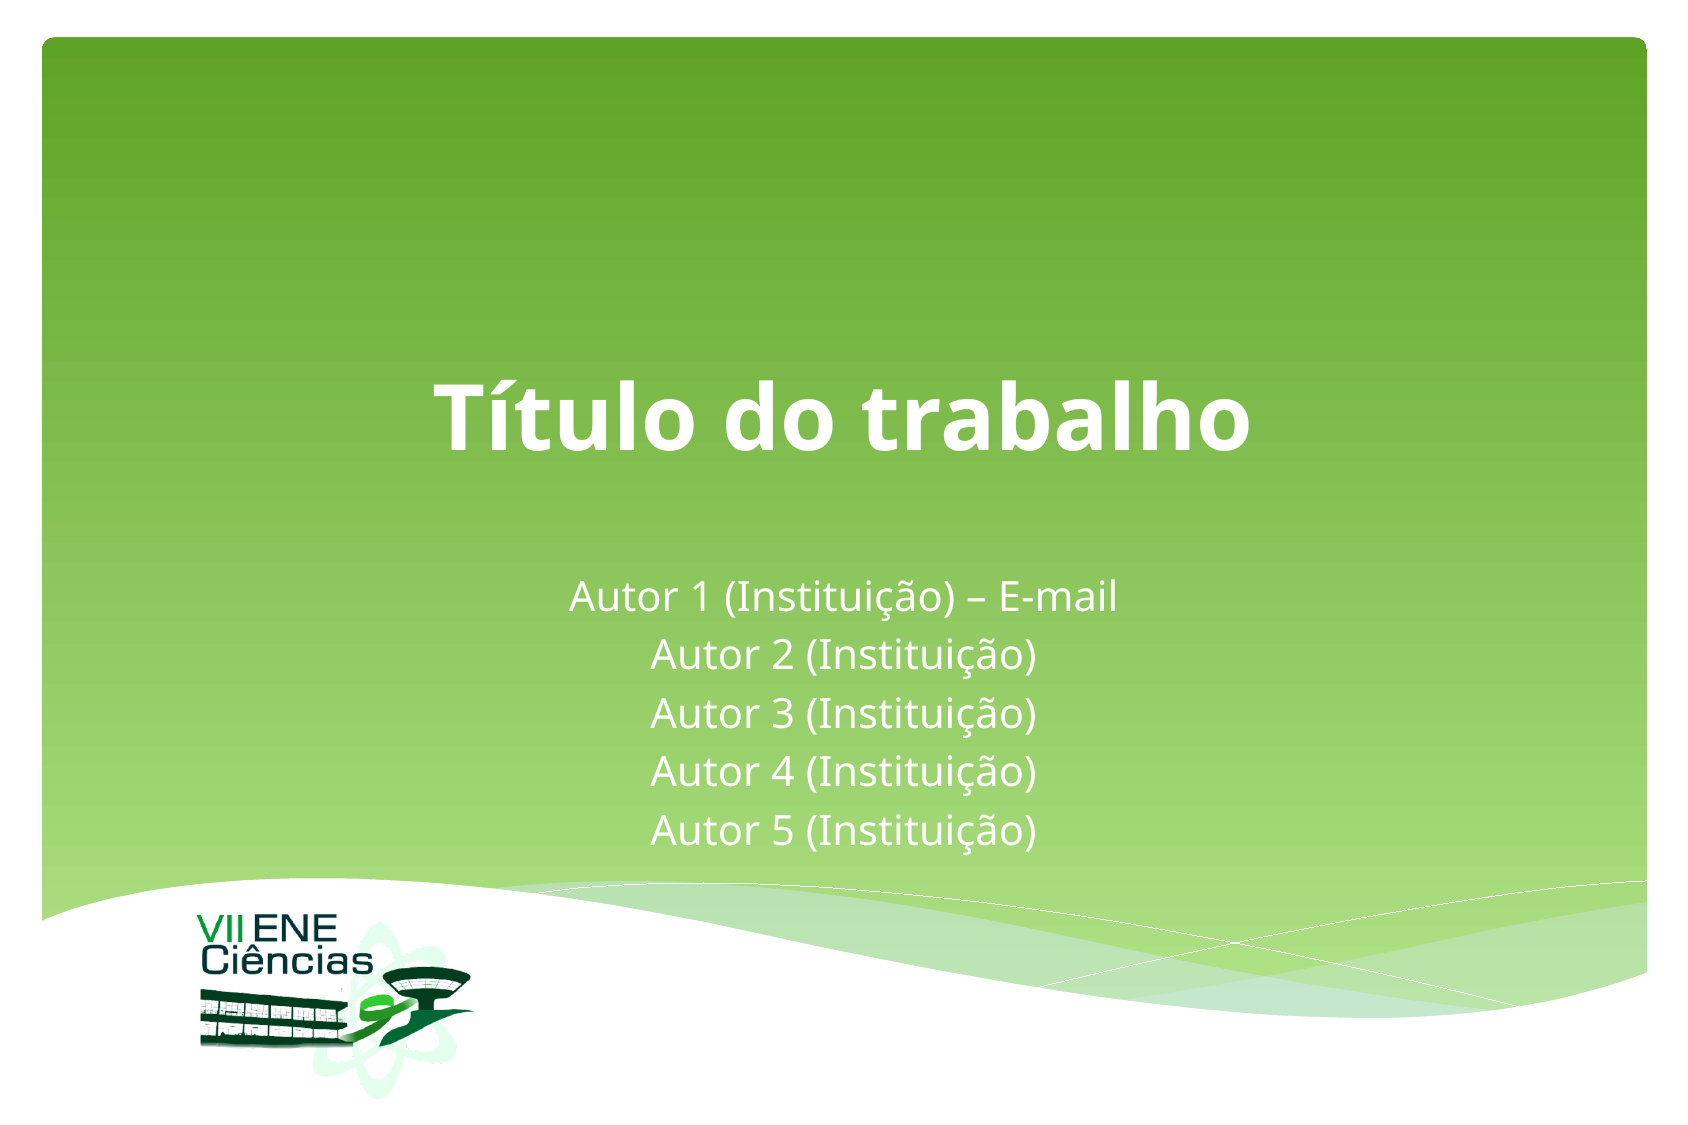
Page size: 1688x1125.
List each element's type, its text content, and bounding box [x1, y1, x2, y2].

title Título do trabalho [126, 184, 1561, 477]
picture [164, 875, 508, 1118]
subtitle Autor 1 (Instituição) – E-mail Autor 2 (Instituição) Autor 3 (Instituição) Autor 4 (Instituição) Autor 5 (Instituição) [253, 562, 1435, 846]
